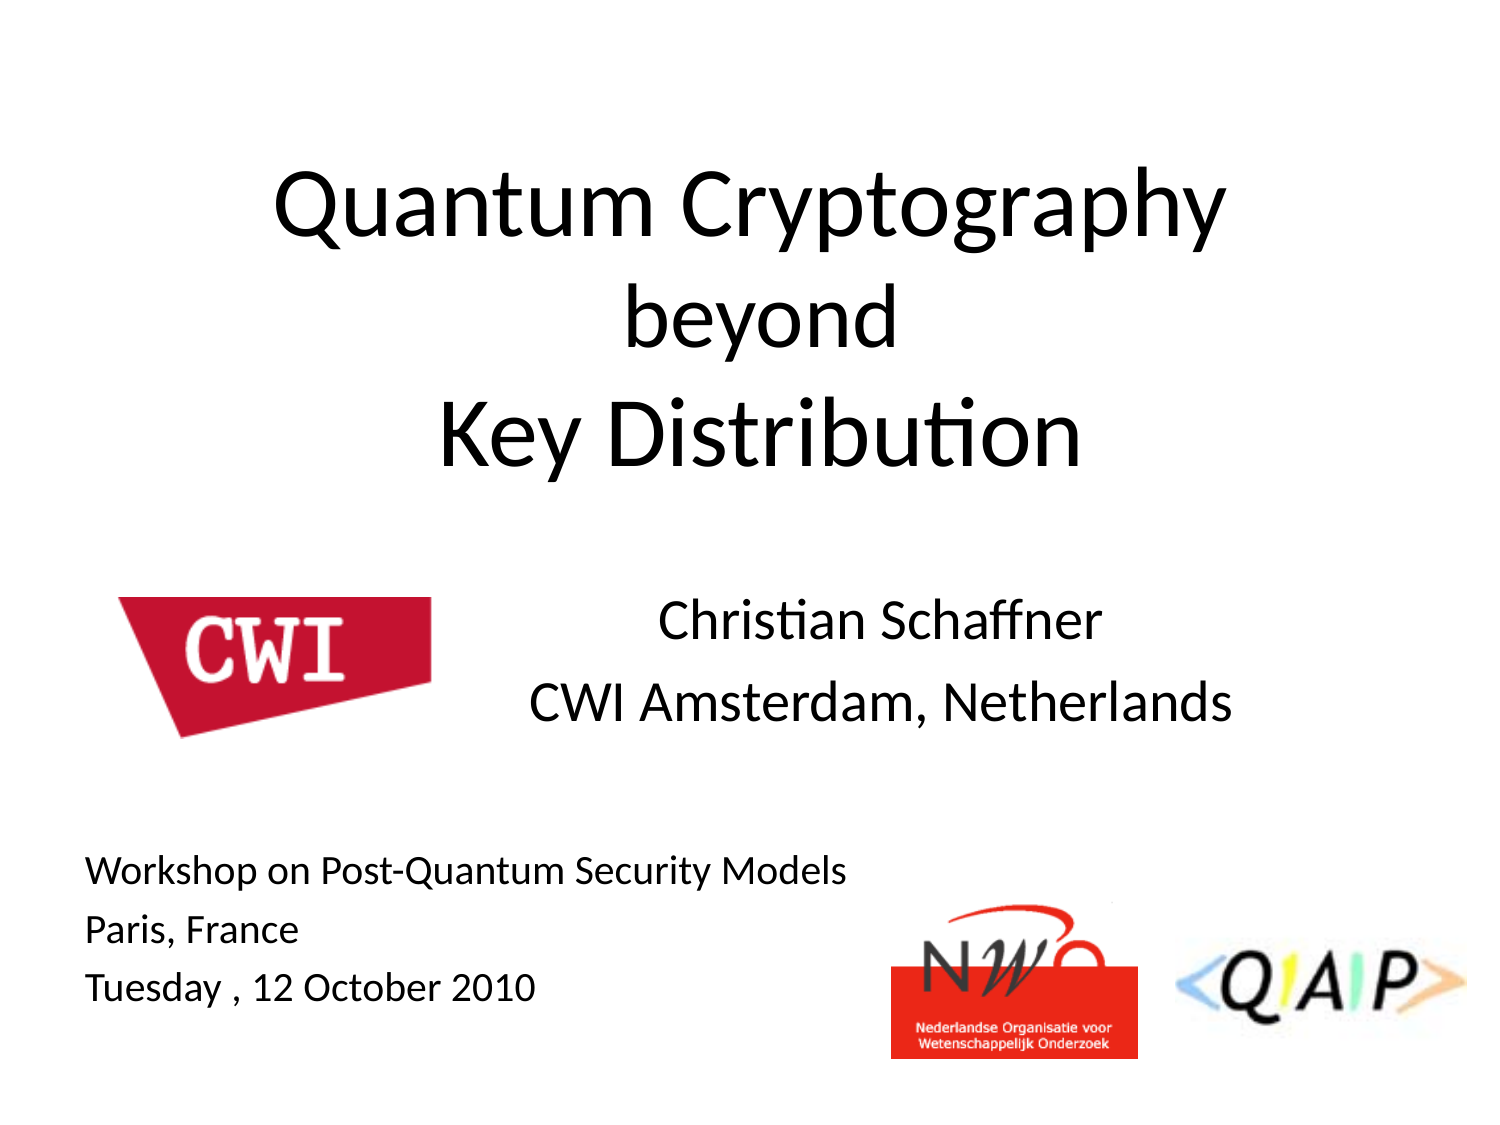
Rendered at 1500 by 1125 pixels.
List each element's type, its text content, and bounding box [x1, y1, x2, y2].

picture [1174, 904, 1468, 1072]
text_box Workshop on Post-Quantum Security Models Paris, France Tuesday , 12 October 2010 [70, 835, 1407, 1035]
picture [891, 869, 1138, 1060]
text_box Christian Schaffner CWI Amsterdam, Netherlands [356, 574, 1407, 774]
picture [116, 597, 435, 739]
title Quantum Cryptography beyond Key Distribution [93, 128, 1430, 539]
